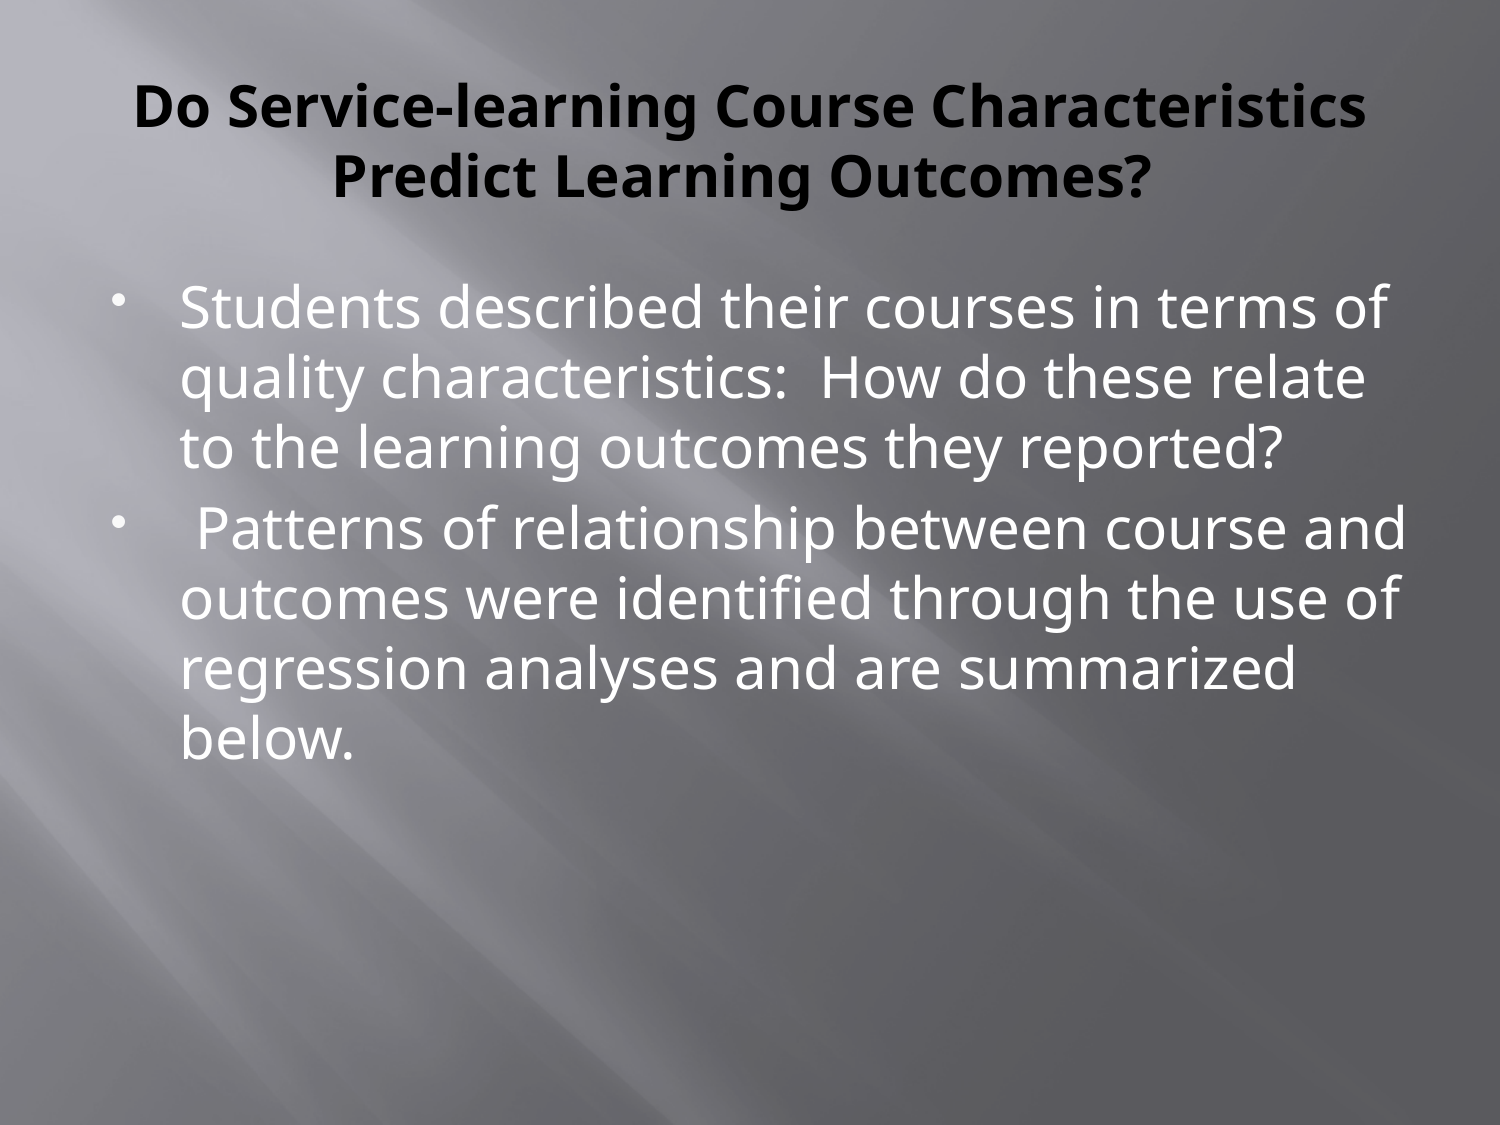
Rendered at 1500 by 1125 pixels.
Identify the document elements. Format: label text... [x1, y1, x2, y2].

title Do Service-learning Course Characteristics Predict Learning Outcomes? [75, 45, 1425, 233]
list Students described their courses in terms of quality characteristics: How do these relate to the learning outcomes they reported? Patterns of relationship between course and outcomes were identified through the use of regression analyses and are summarized below. [75, 262, 1425, 1035]
